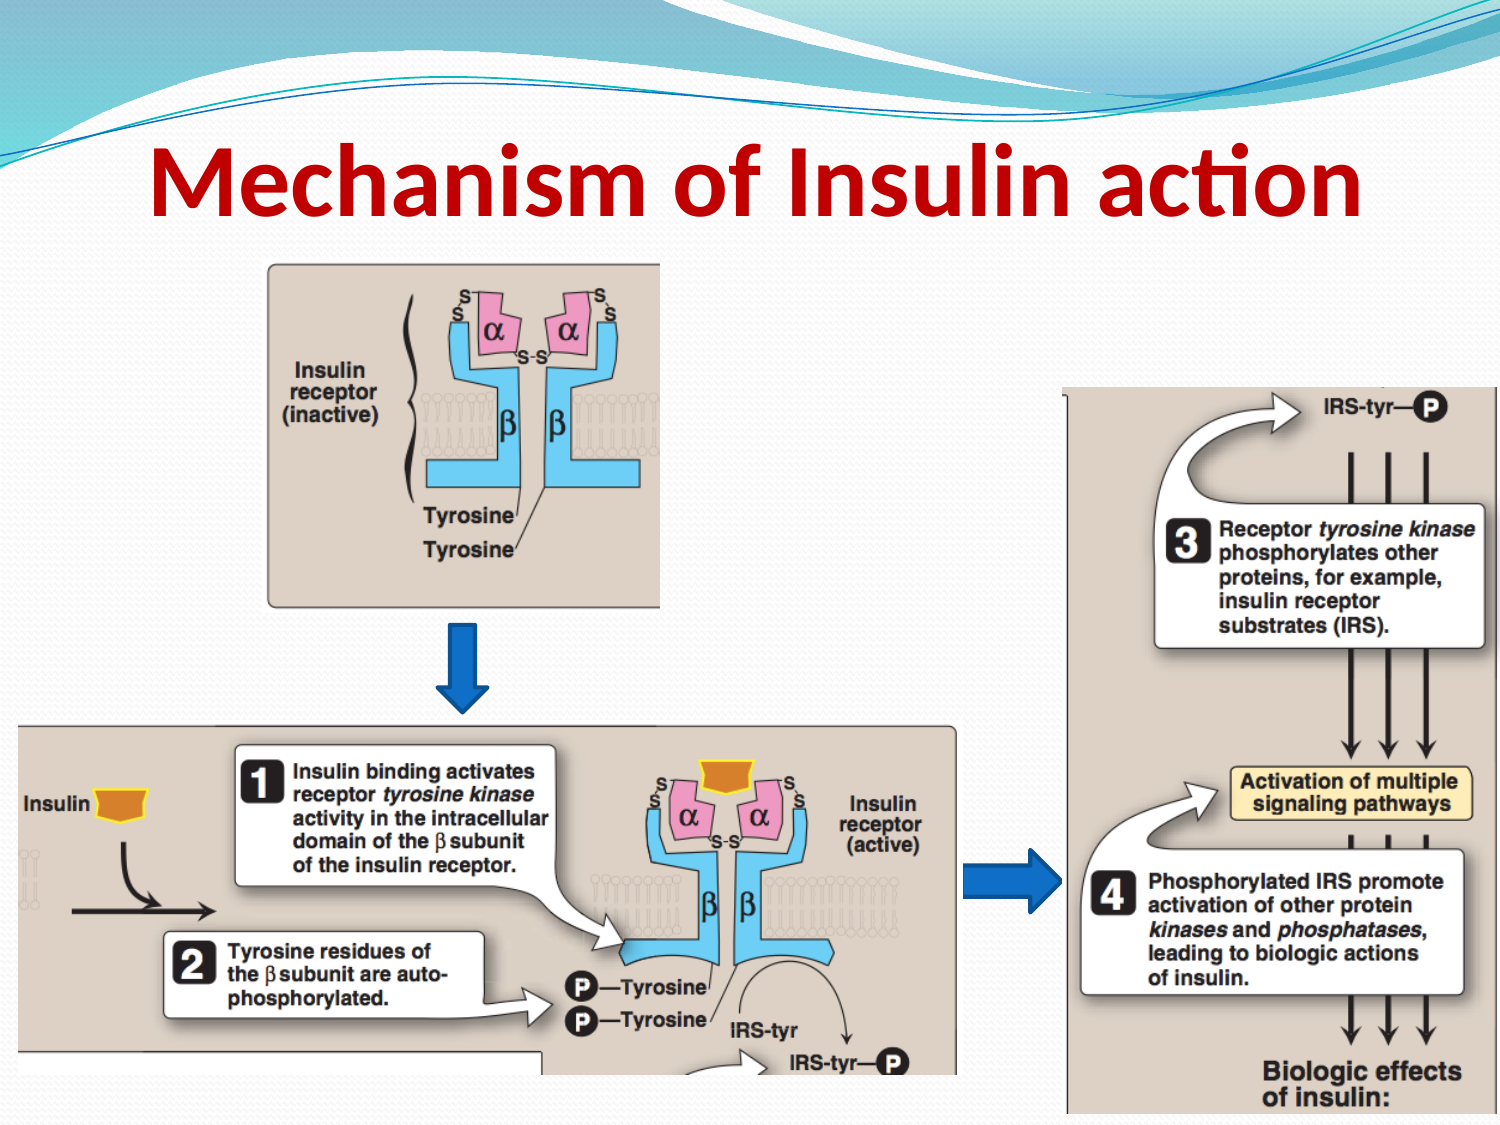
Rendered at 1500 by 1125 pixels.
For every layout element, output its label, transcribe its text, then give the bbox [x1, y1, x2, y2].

picture [17, 720, 963, 1076]
title Mechanism of Insulin action [74, 49, 1438, 238]
picture [262, 257, 660, 613]
text_box [970, 847, 1055, 915]
picture [1062, 387, 1500, 1115]
text_box [435, 626, 490, 715]
